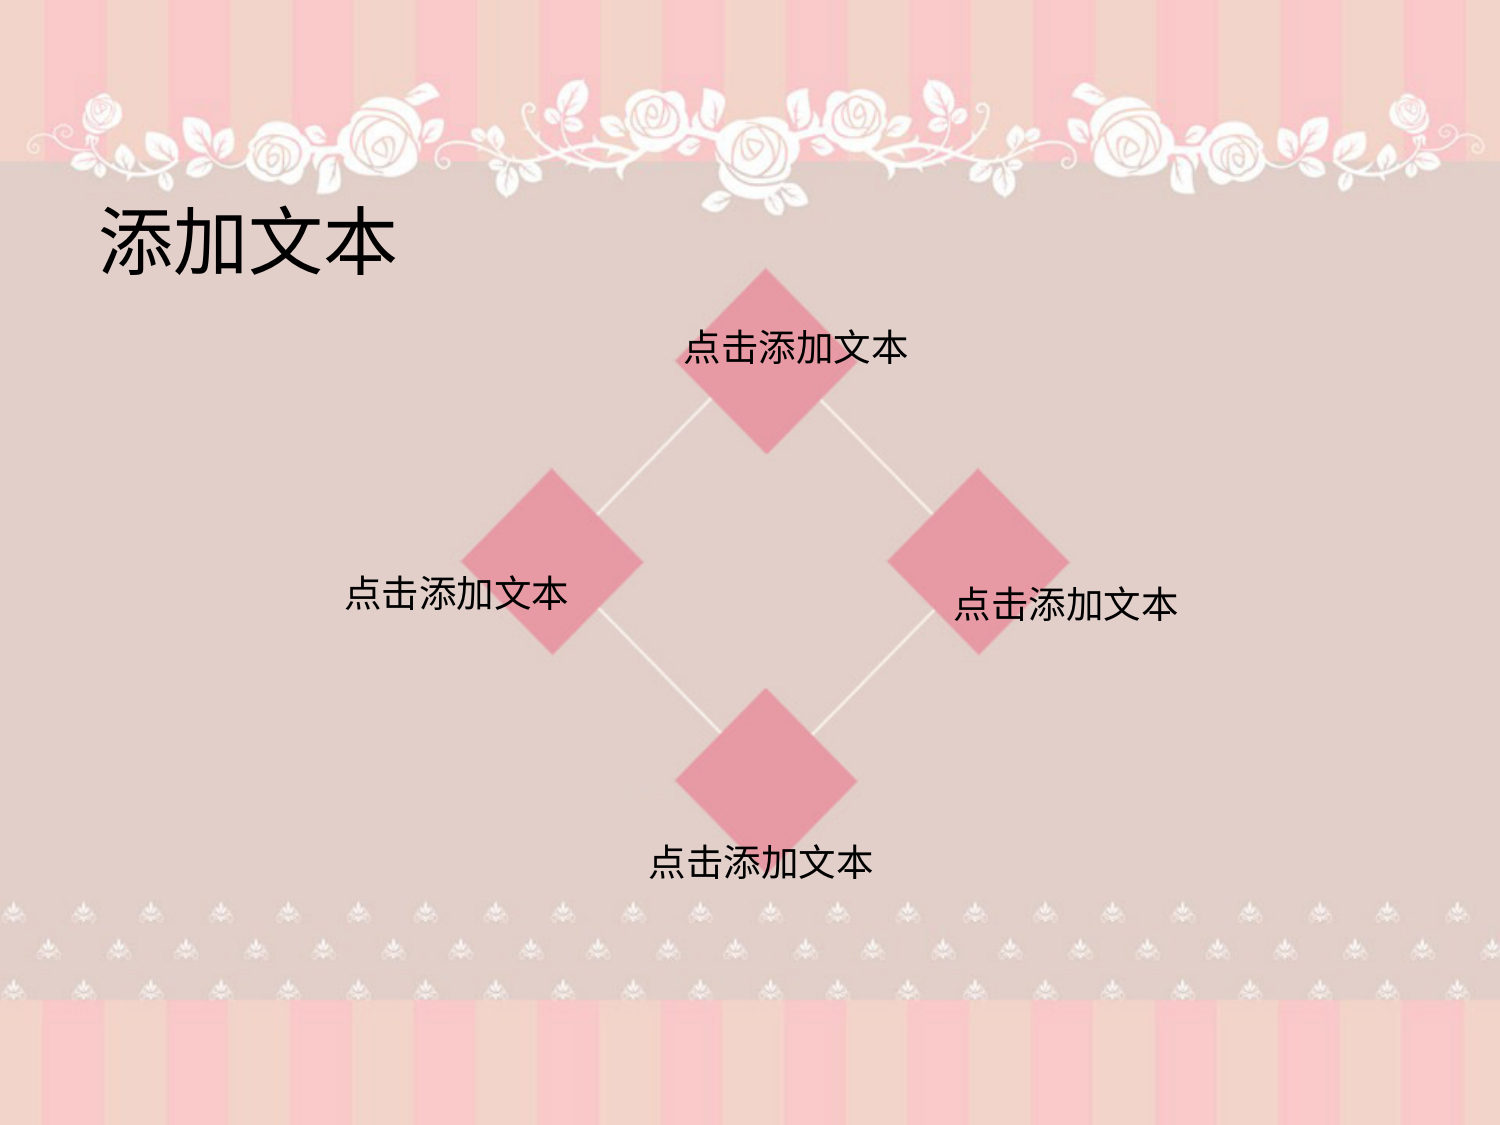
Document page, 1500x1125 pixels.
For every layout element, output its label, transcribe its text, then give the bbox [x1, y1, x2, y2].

text_box 添加文本 [83, 187, 414, 293]
picture [0, 0, 1500, 1125]
text_box 点击添加文本 [634, 831, 889, 892]
text_box 点击添加文本 [669, 316, 924, 377]
text_box 点击添加文本 [329, 562, 585, 623]
text_box 点击添加文本 [938, 574, 1194, 634]
